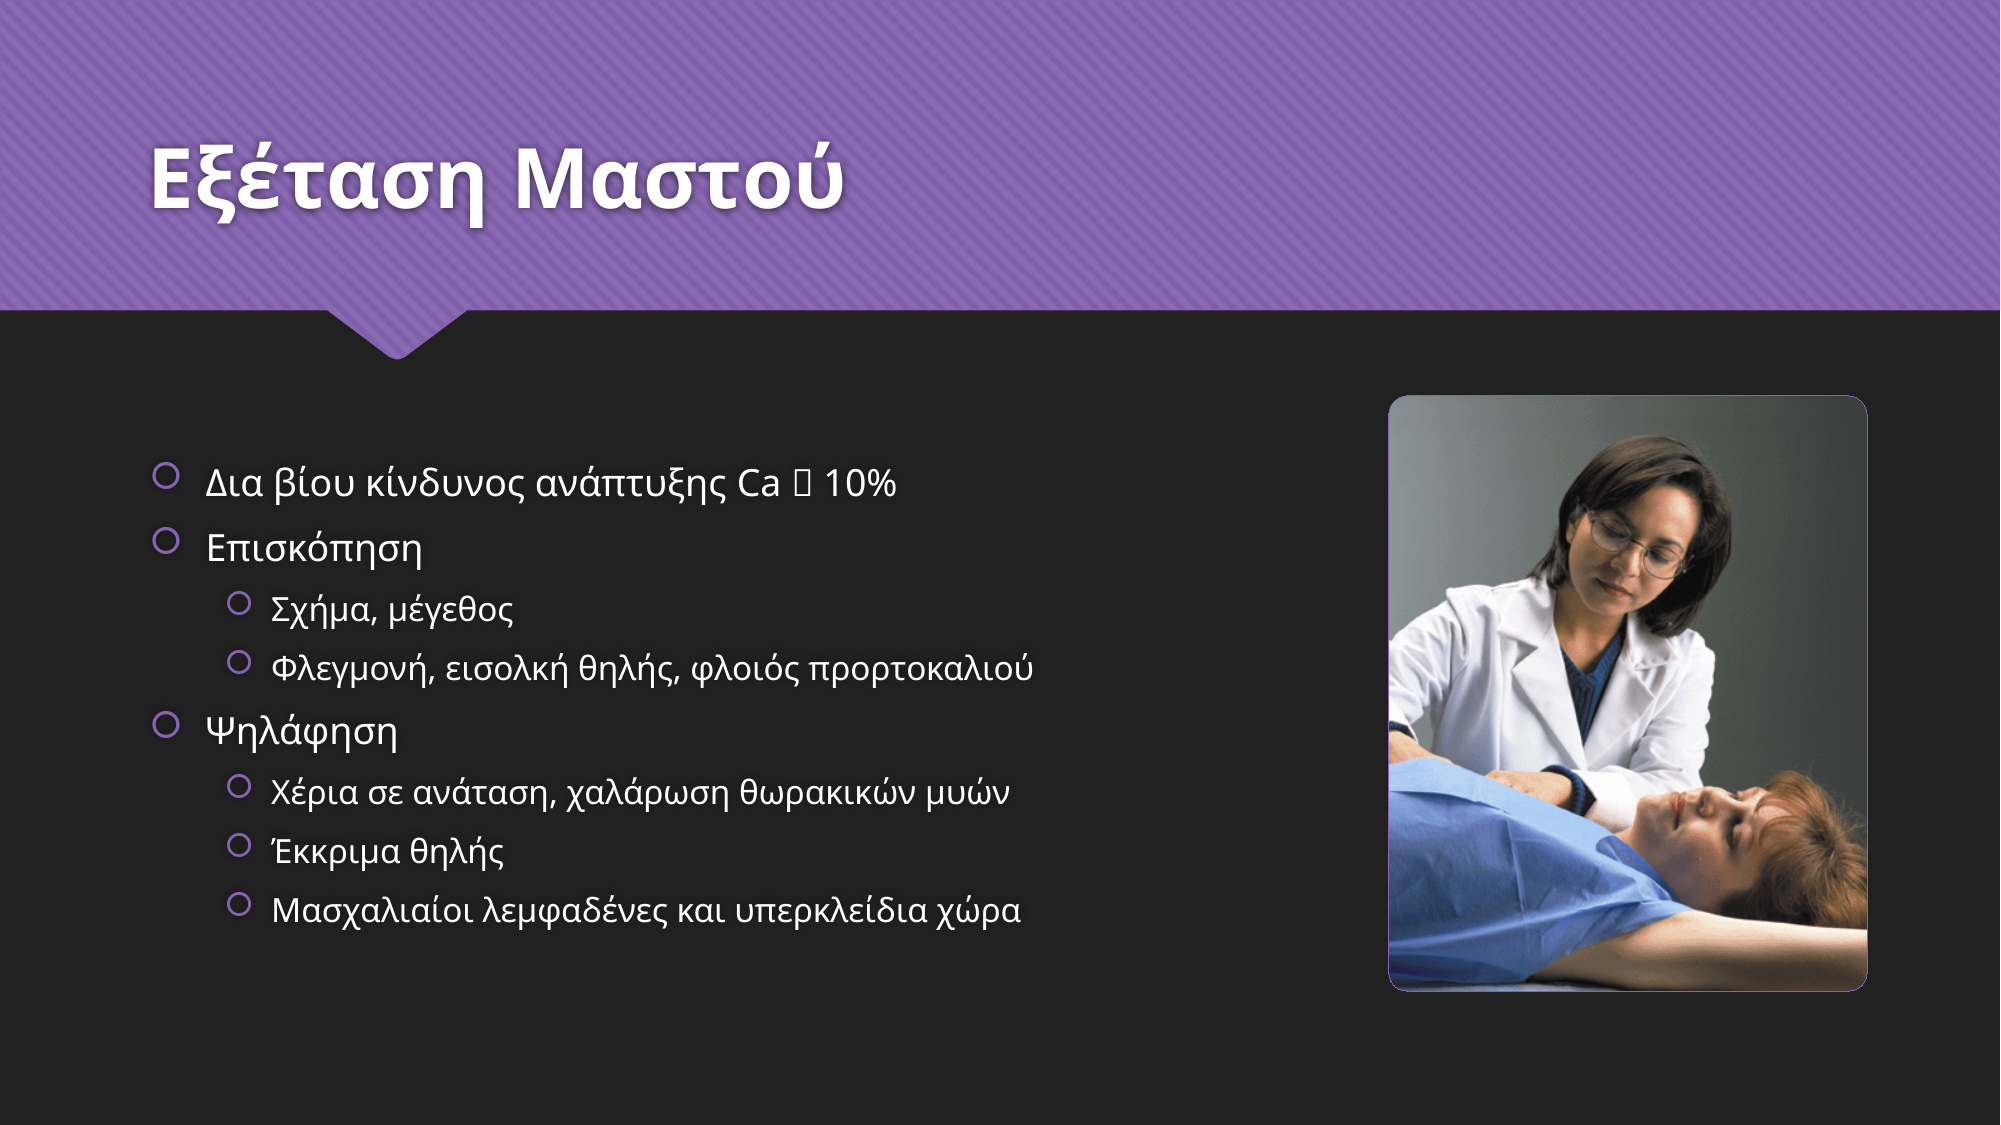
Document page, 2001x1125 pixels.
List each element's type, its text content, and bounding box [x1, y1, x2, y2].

title Εξέταση Μαστού [132, 73, 1868, 233]
list Δια βίου κίνδυνος ανάπτυξης Ca  10% Επισκόπηση Σχήμα, μέγεθος Φλεγμονή, εισολκή θηλής, φλοιός προρτοκαλιού Ψηλάφηση Χέρια σε ανάταση, χαλάρωση θωρακικών μυών Έκκριμα θηλής Μασχαλιαίοι λεμφαδένες και υπερκλείδια χώρα [134, 395, 1316, 992]
picture [1388, 395, 1868, 992]
